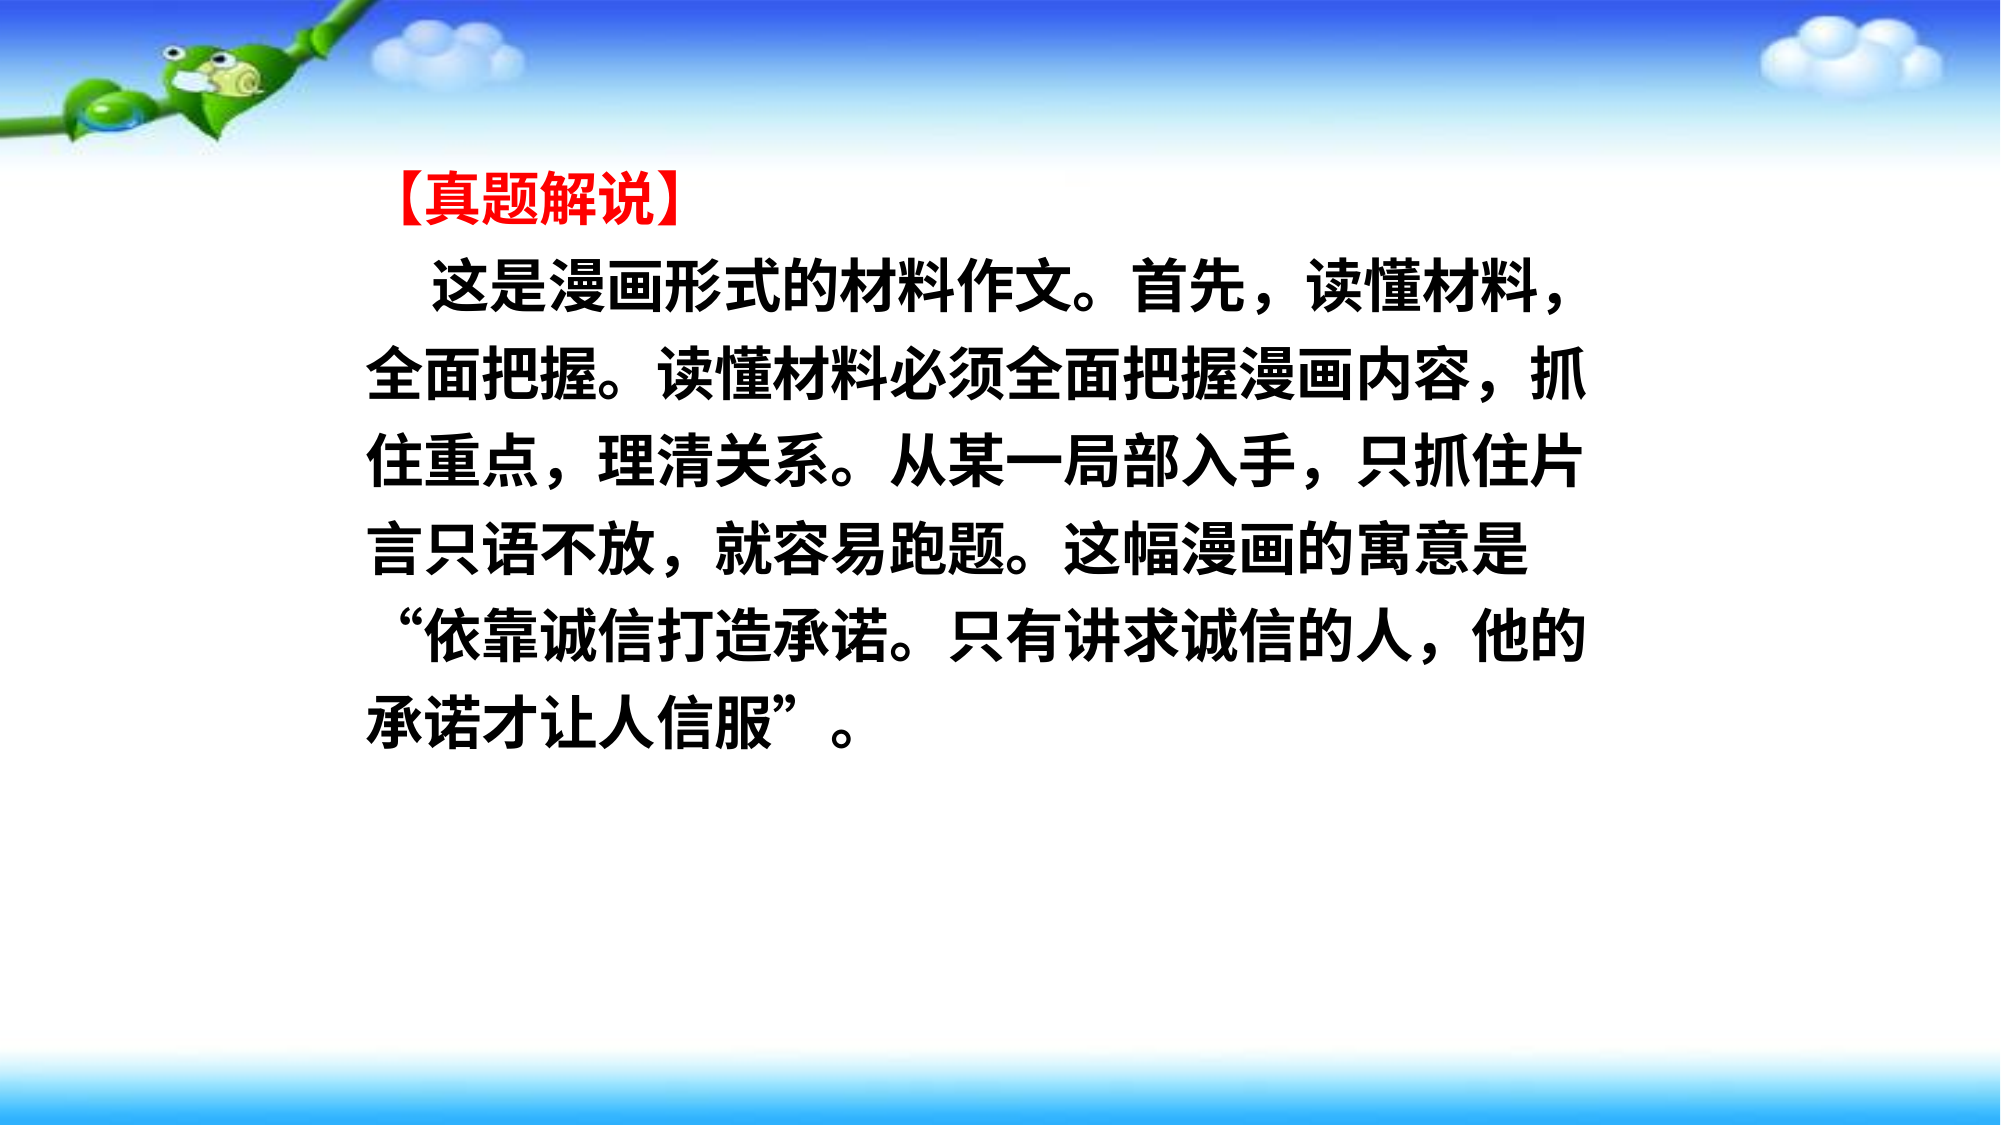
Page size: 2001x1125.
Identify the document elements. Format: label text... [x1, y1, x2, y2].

text_box 【真题解说】 这是漫画形式的材料作文。首先，读懂材料，全面把握。读懂材料必须全面把握漫画内容，抓住重点，理清关系。从某一局部入手，只抓住片言只语不放，就容易跑题。这幅漫画的寓意是“依靠诚信打造承诺。只有讲求诚信的人，他的承诺才让人信服”。 [350, 137, 1620, 765]
picture [0, 0, 2001, 1125]
